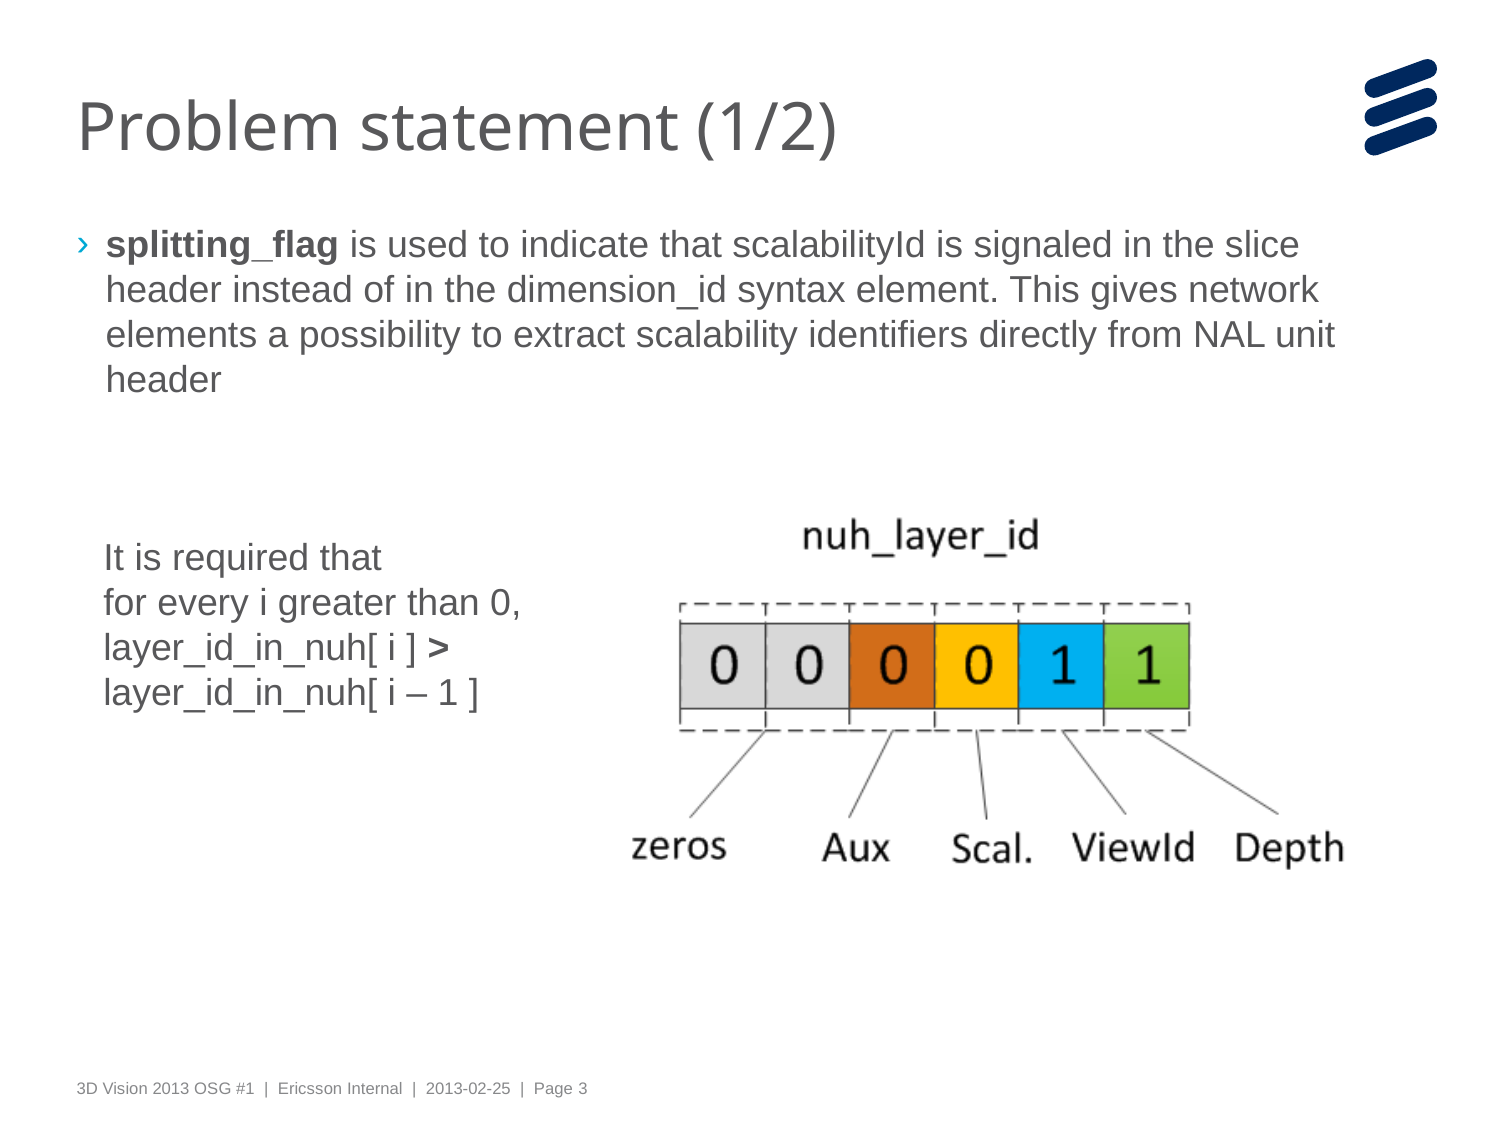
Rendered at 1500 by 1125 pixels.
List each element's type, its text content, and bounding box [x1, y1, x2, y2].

picture [631, 503, 1346, 875]
text_box It is required that for every i greater than 0, layer_id_in_nuh[ i ] > layer_id_in_nuh[ i – 1 ] [88, 525, 550, 721]
list splitting_flag is used to indicate that scalabilityId is signaled in the slice header instead of in the dimension_id syntax element. This gives network elements a possibility to extract scalability identifiers directly from NAL unit header [64, 219, 1436, 421]
title Problem statement (1/2) [64, 91, 1295, 173]
